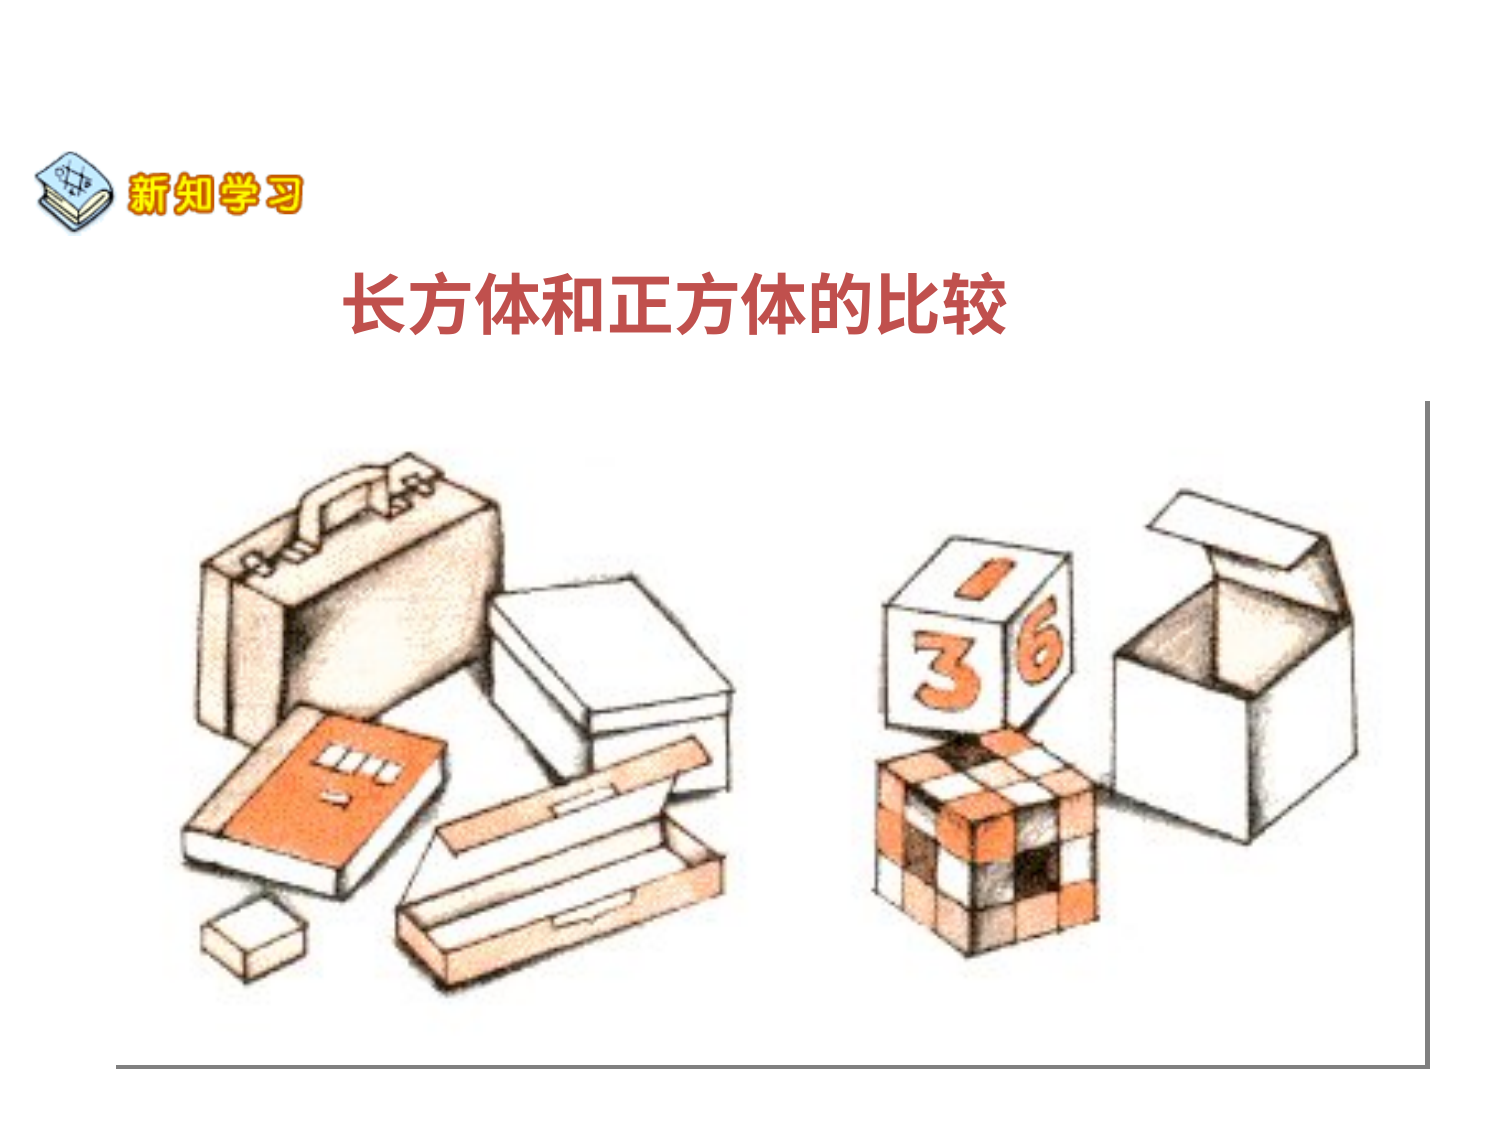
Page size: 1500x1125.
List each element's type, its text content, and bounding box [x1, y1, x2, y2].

text_box 长方体和正方体的比较 [325, 255, 1024, 351]
picture [111, 396, 1426, 1066]
picture [29, 148, 308, 236]
